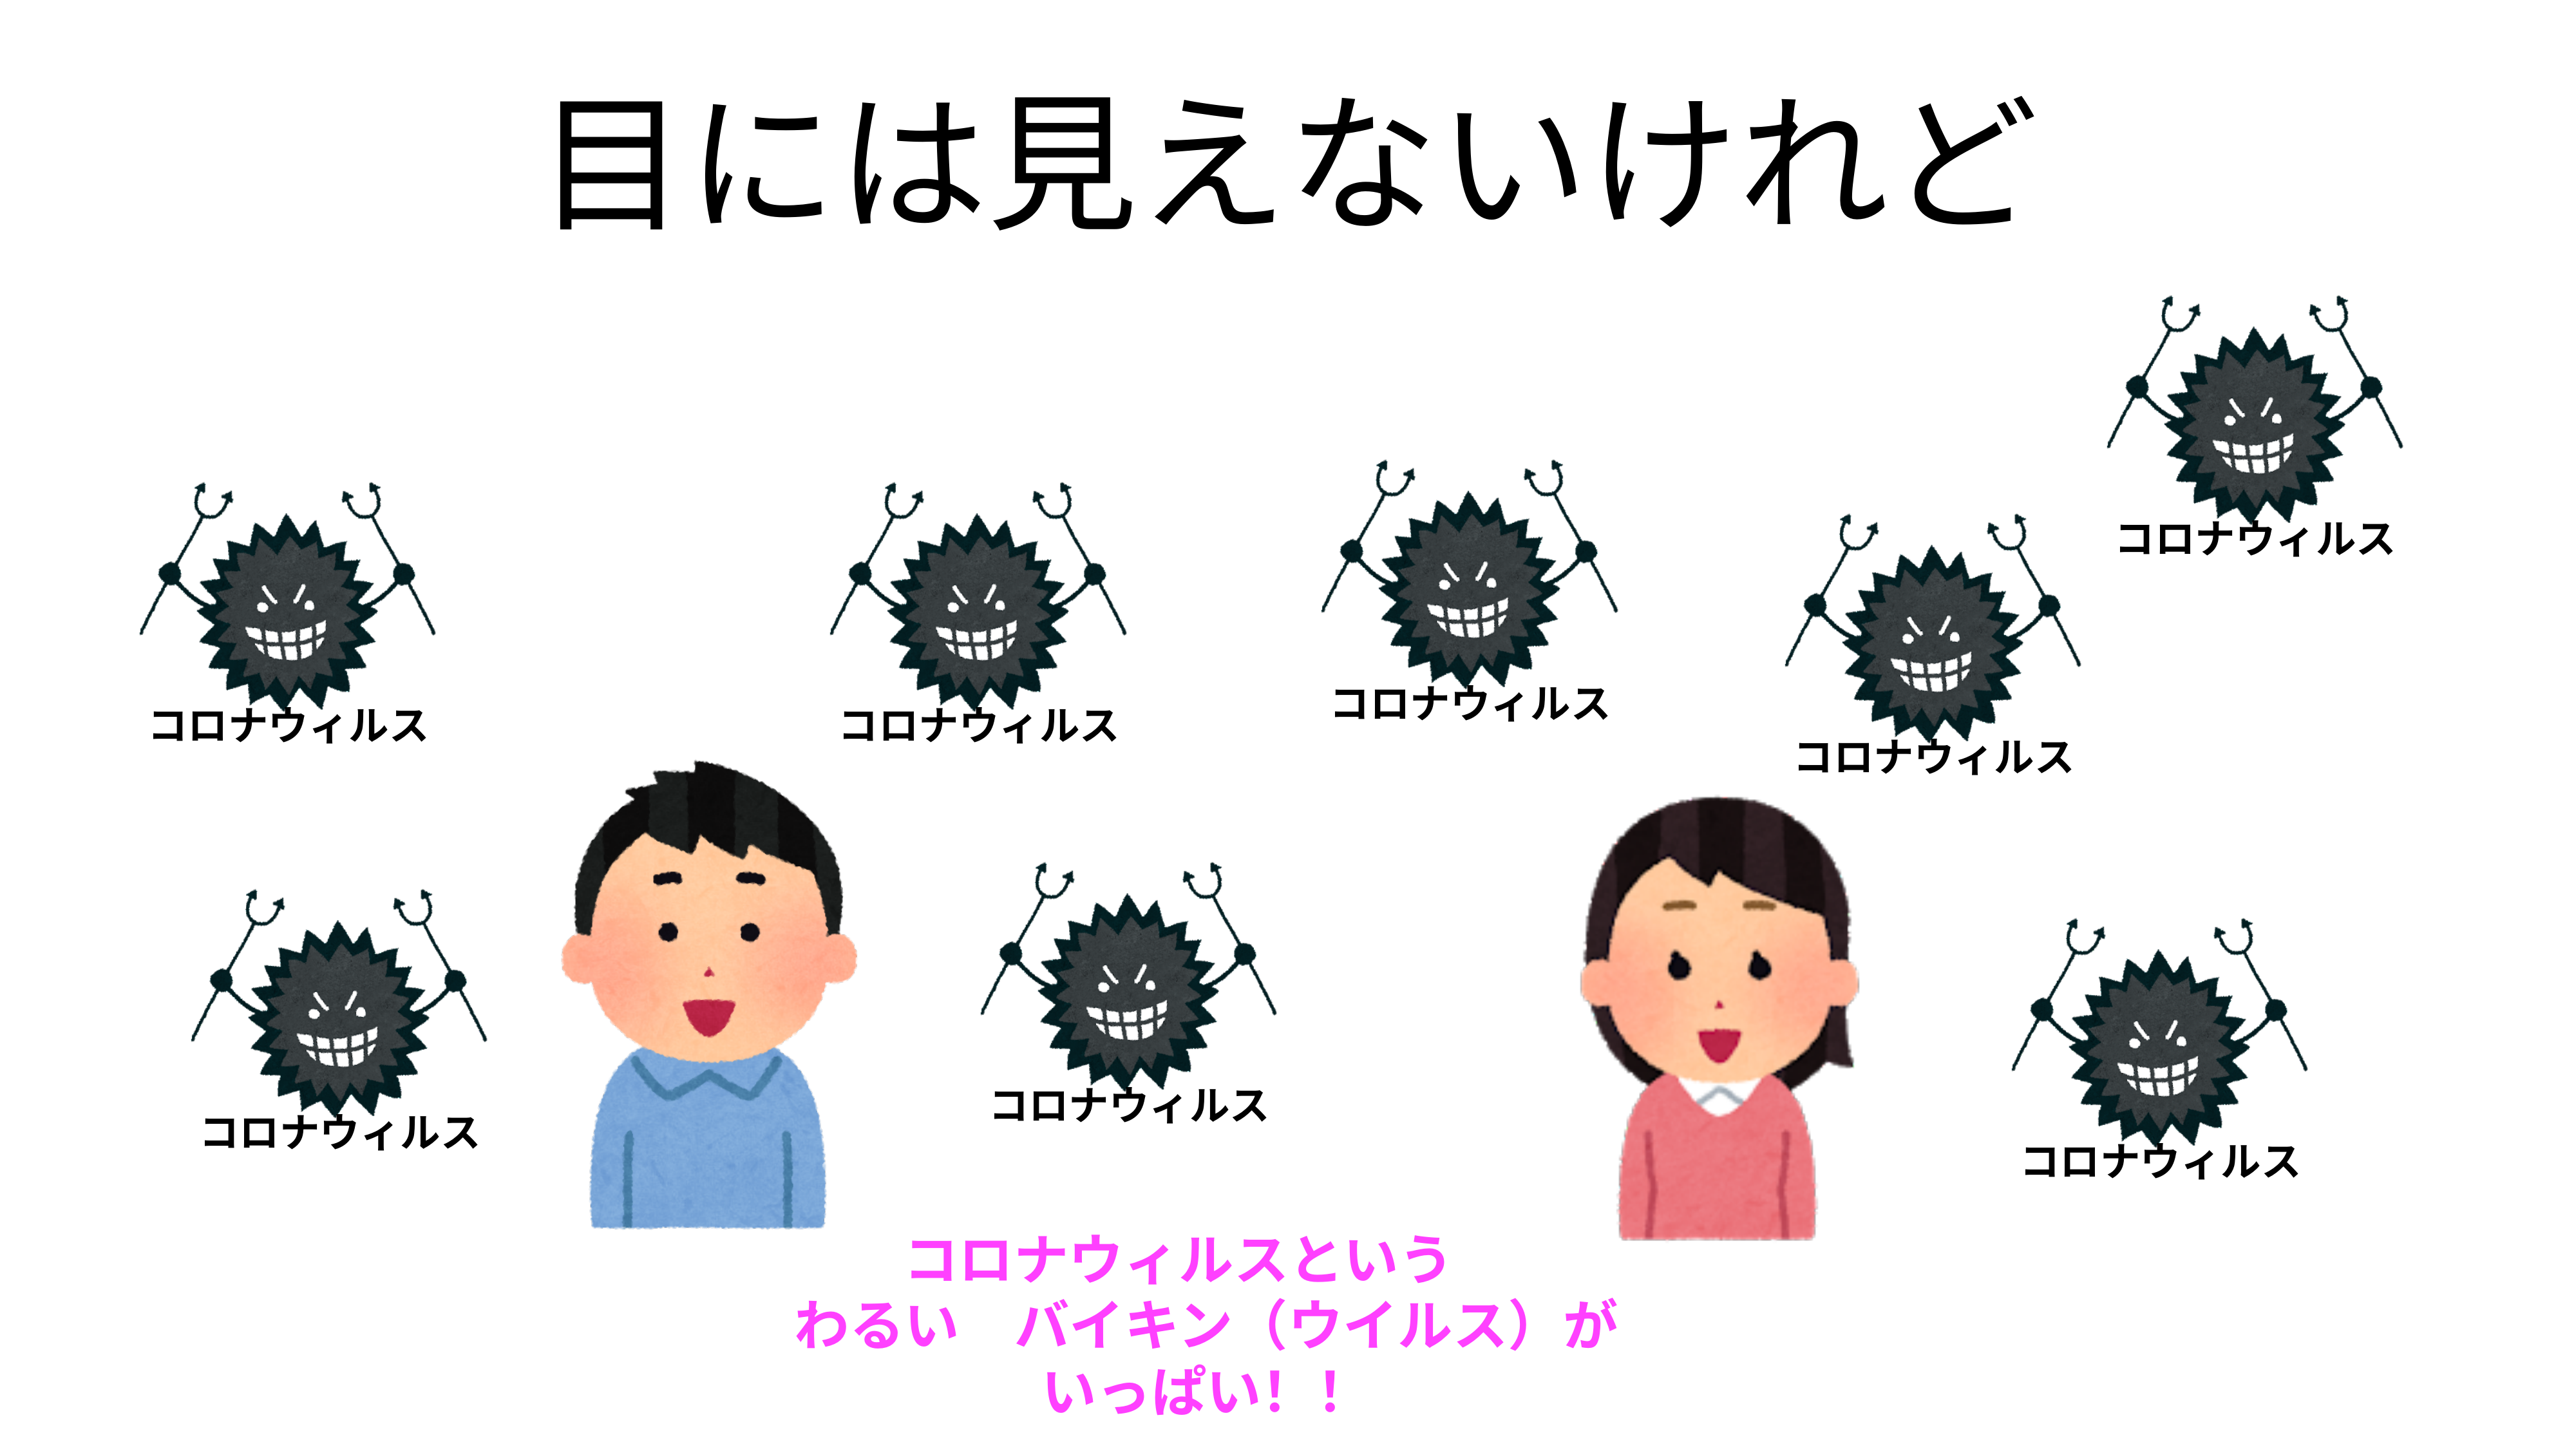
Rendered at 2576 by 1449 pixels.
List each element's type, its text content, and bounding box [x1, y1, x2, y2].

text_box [1318, 453, 1624, 728]
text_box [976, 856, 1282, 1130]
text_box コロナウィルスという わるい バイキン（ウイルス）が いっぱい！！ [789, 1219, 1625, 1428]
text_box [1781, 507, 2087, 782]
picture [1464, 786, 1978, 1254]
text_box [2103, 289, 2409, 564]
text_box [136, 476, 442, 750]
picture [436, 744, 983, 1241]
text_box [2008, 911, 2313, 1186]
title 目には見えないけれど [178, 37, 2398, 279]
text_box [187, 882, 493, 1157]
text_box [826, 476, 1132, 750]
